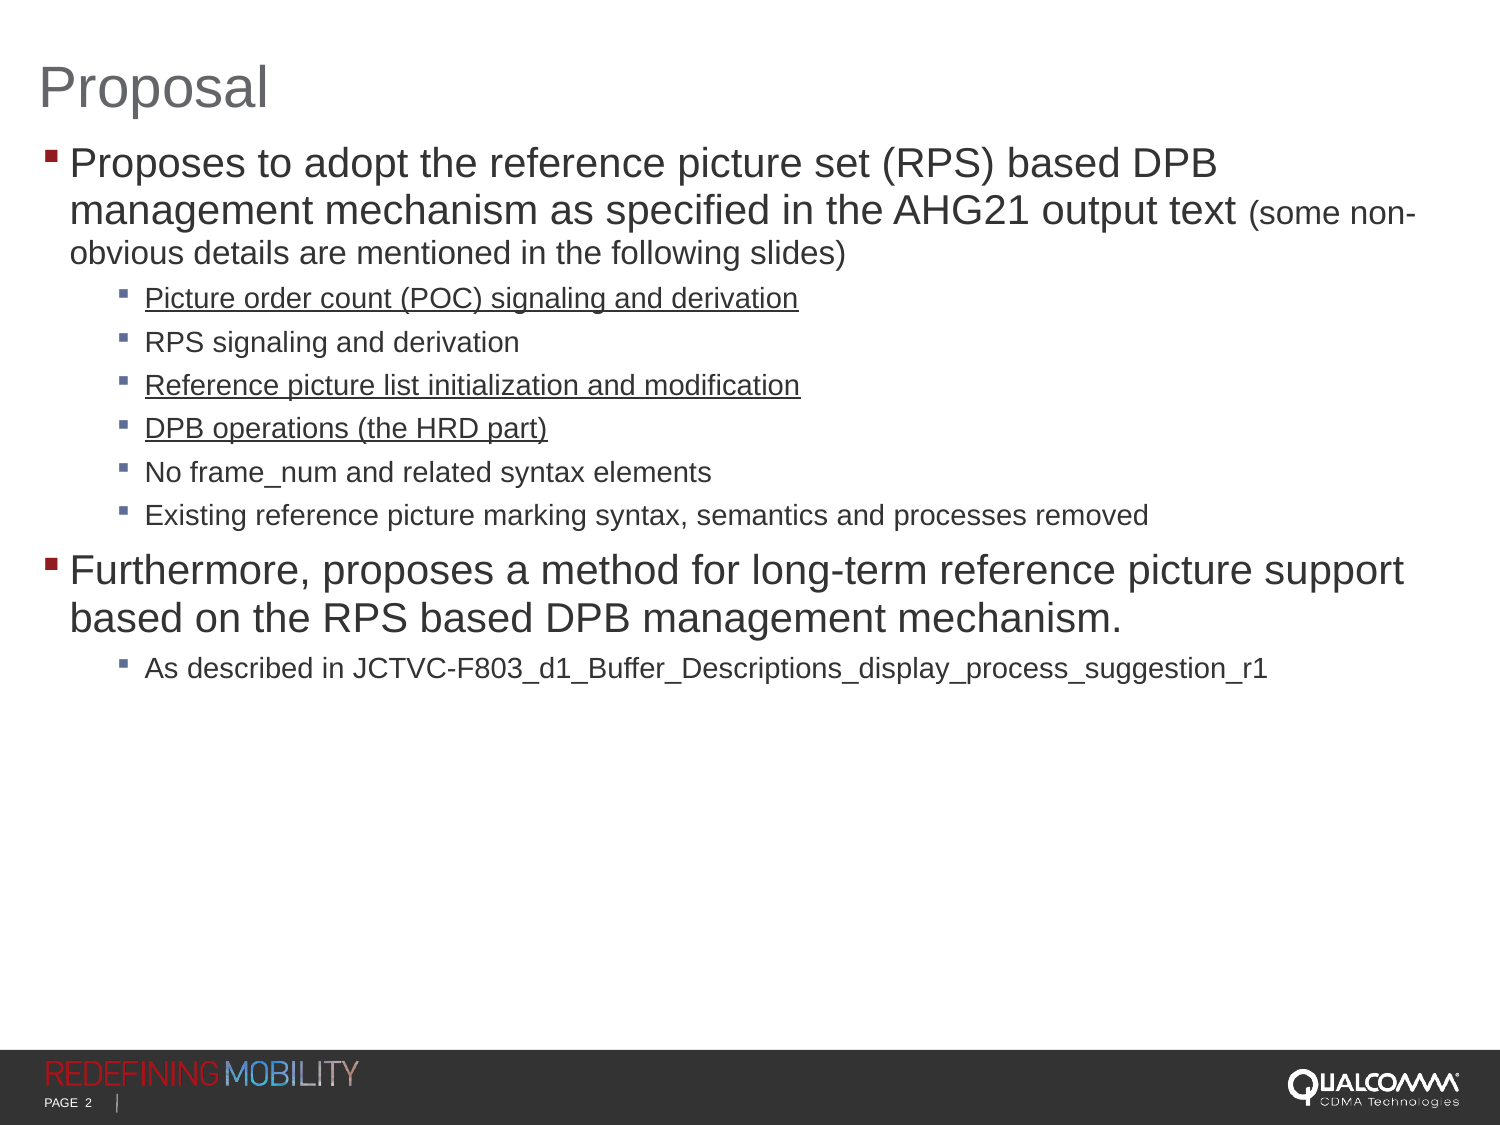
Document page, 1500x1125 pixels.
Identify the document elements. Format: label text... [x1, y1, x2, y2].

picture [1278, 1058, 1478, 1114]
picture [31, 1049, 369, 1098]
list Proposes to adopt the reference picture set (RPS) based DPB management mechanism as specified in the AHG21 output text (some non-obvious details are mentioned in the following slides) Picture order count (POC) signaling and derivation RPS signaling and derivation Reference picture list initialization and modification DPB operations (the HRD part) No frame_num and related syntax elements Existing reference picture marking syntax, semantics and processes removed Furthermore, proposes a method for long-term reference picture support based on the RPS based DPB management mechanism. As described in JCTVC-F803_d1_Buffer_Descriptions_display_process_suggestion_r1 [26, 131, 1457, 1004]
title Proposal [23, 44, 1457, 138]
